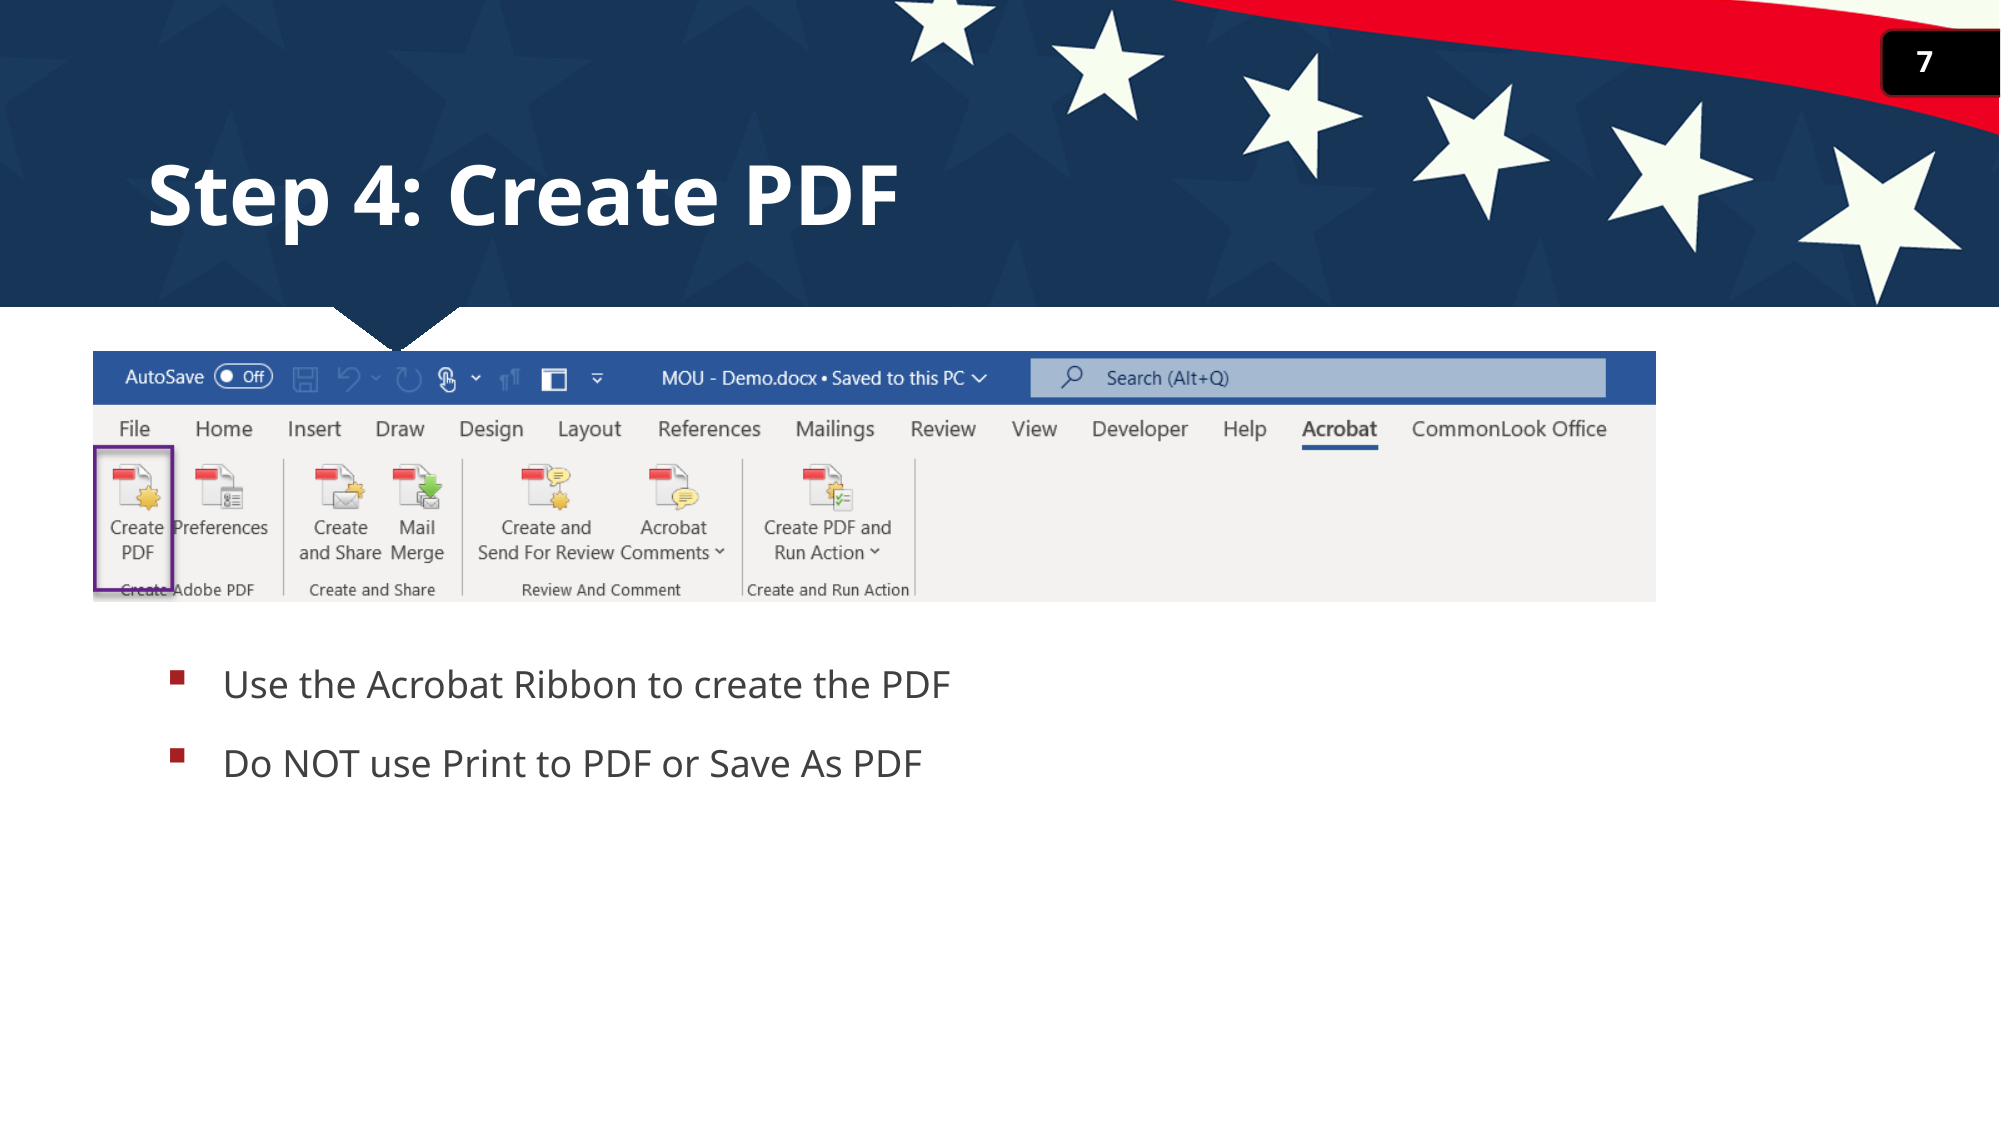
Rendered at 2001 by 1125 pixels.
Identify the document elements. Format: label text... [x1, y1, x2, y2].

title Step 4: Create PDF [132, 90, 1868, 250]
picture [0, 0, 1999, 603]
slide_number 7 [1901, 36, 1978, 91]
list Use the Acrobat Ribbon to create the PDF Do NOT use Print to PDF or Save As PDF [151, 640, 1302, 1101]
